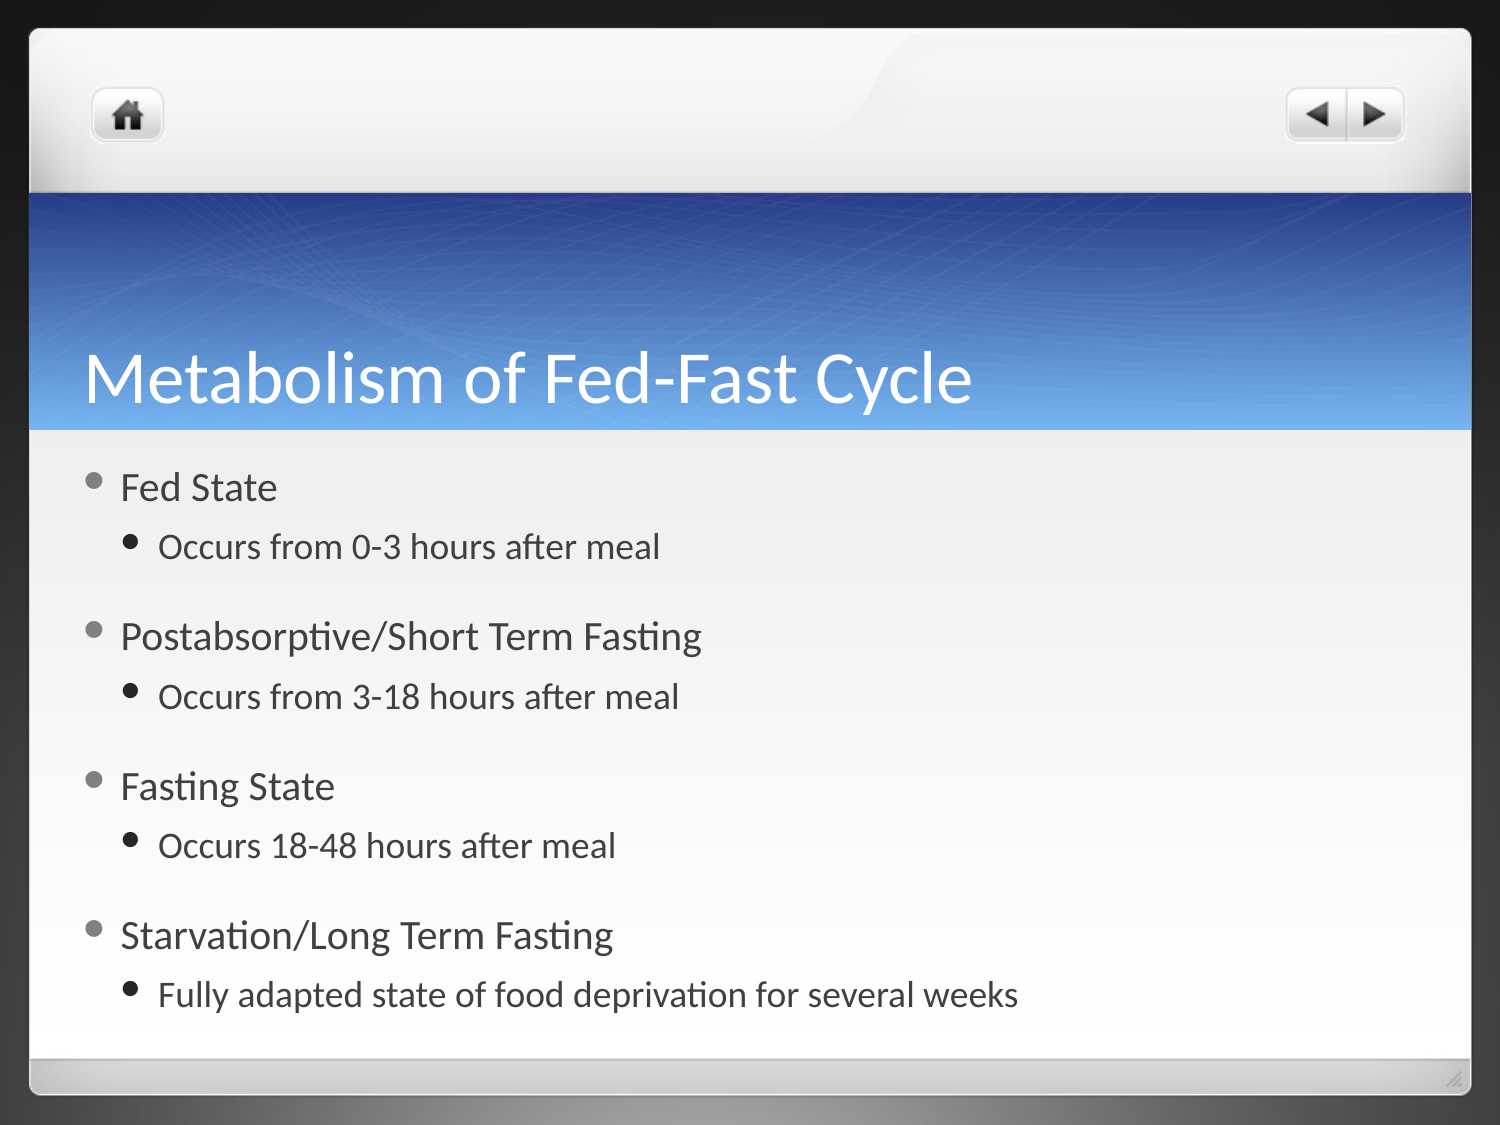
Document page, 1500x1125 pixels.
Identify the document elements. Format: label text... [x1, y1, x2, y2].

picture [0, 0, 1500, 1125]
list Fed State Occurs from 0-3 hours after meal Postabsorptive/Short Term Fasting Occurs from 3-18 hours after meal Fasting State Occurs 18-48 hours after meal Starvation/Long Term Fasting Fully adapted state of food deprivation for several weeks [68, 452, 1432, 1025]
title Metabolism of Fed-Fast Cycle [68, 238, 1432, 427]
